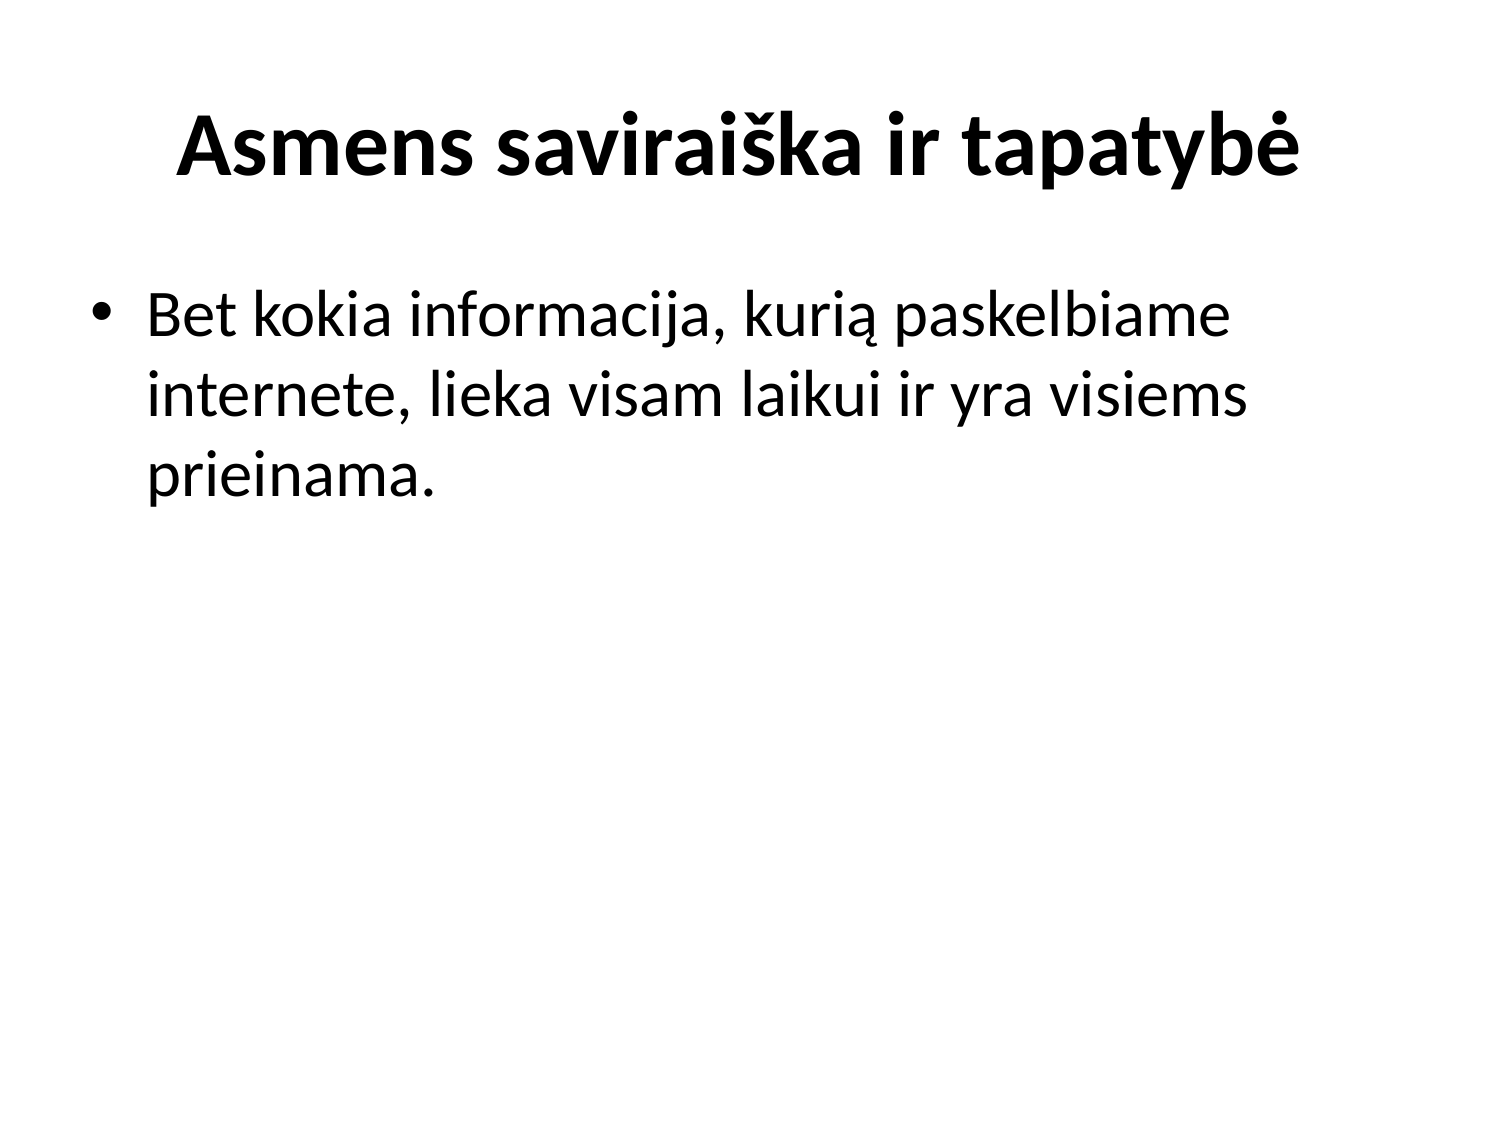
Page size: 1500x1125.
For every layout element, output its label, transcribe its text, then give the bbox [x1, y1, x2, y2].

title Asmens saviraiška ir tapatybė [74, 44, 1426, 233]
list Bet kokia informacija, kurią paskelbiame internete, lieka visam laikui ir yra visiems prieinama. [74, 262, 1426, 1006]
